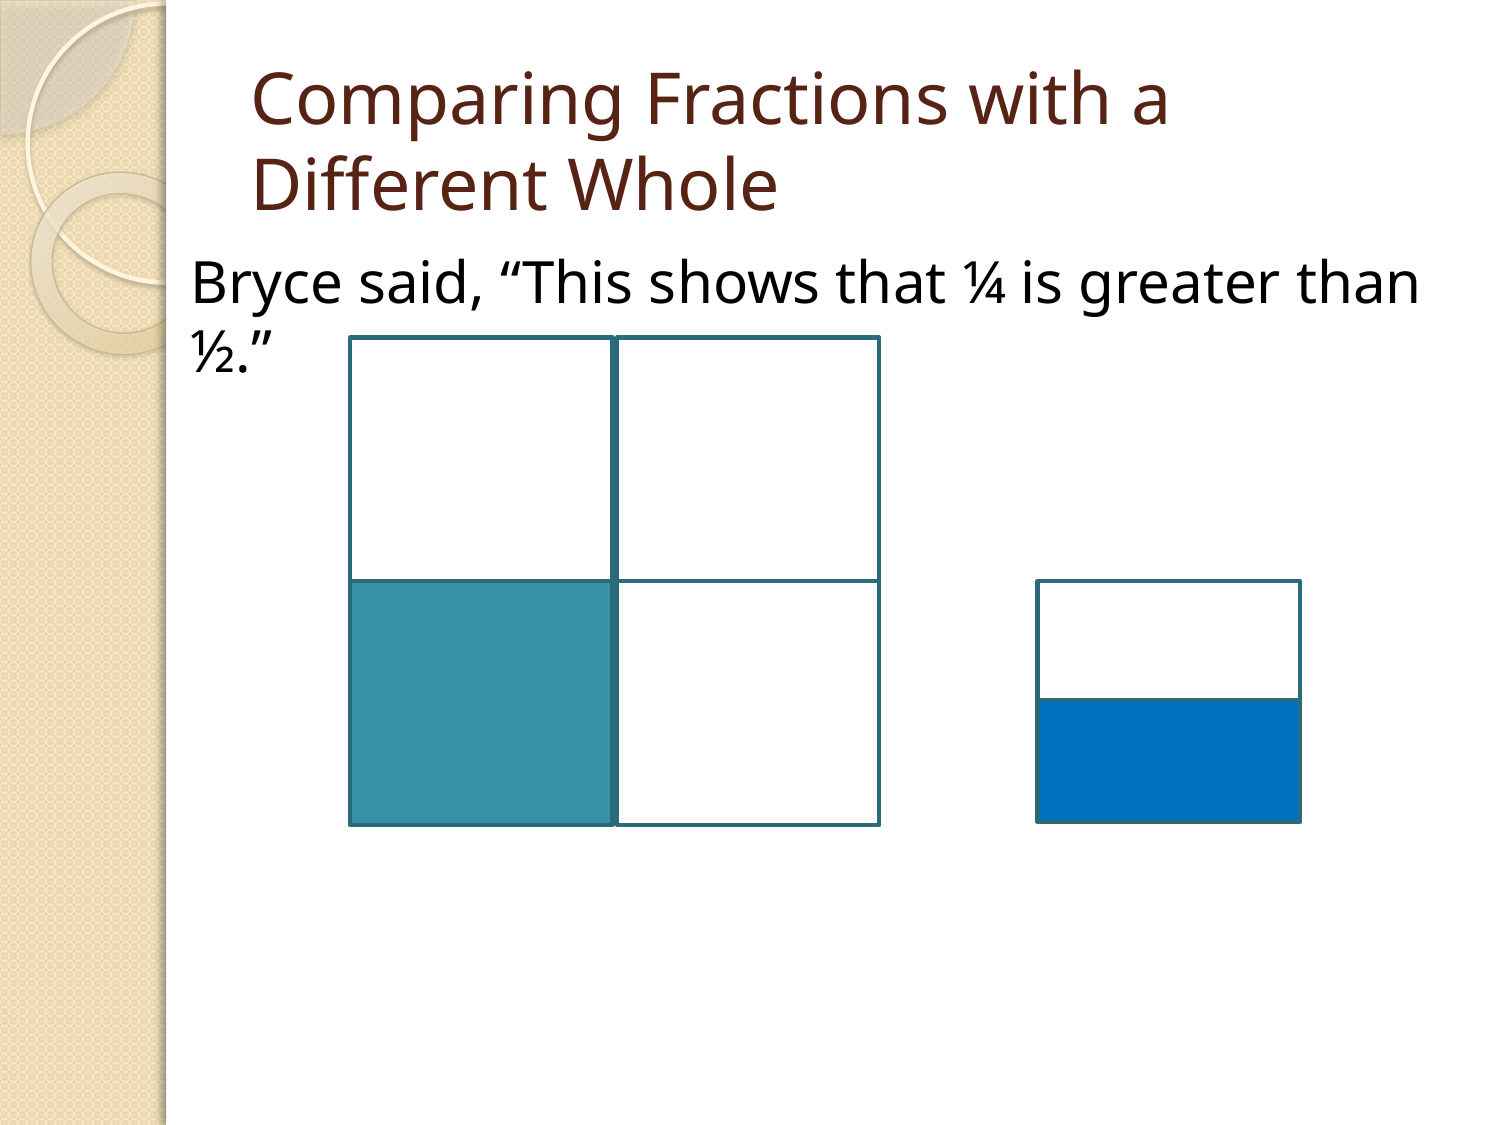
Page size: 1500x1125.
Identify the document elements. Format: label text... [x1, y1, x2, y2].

text_box [615, 335, 881, 583]
text_box [1035, 579, 1302, 698]
title Comparing Fractions with a Different Whole [235, 45, 1466, 233]
text_box [1035, 698, 1302, 824]
text_box [348, 335, 615, 583]
text_box [615, 583, 881, 827]
list Bryce said, “This shows that ¼ is greater than ½.” [162, 237, 1500, 1025]
text_box [348, 583, 615, 827]
